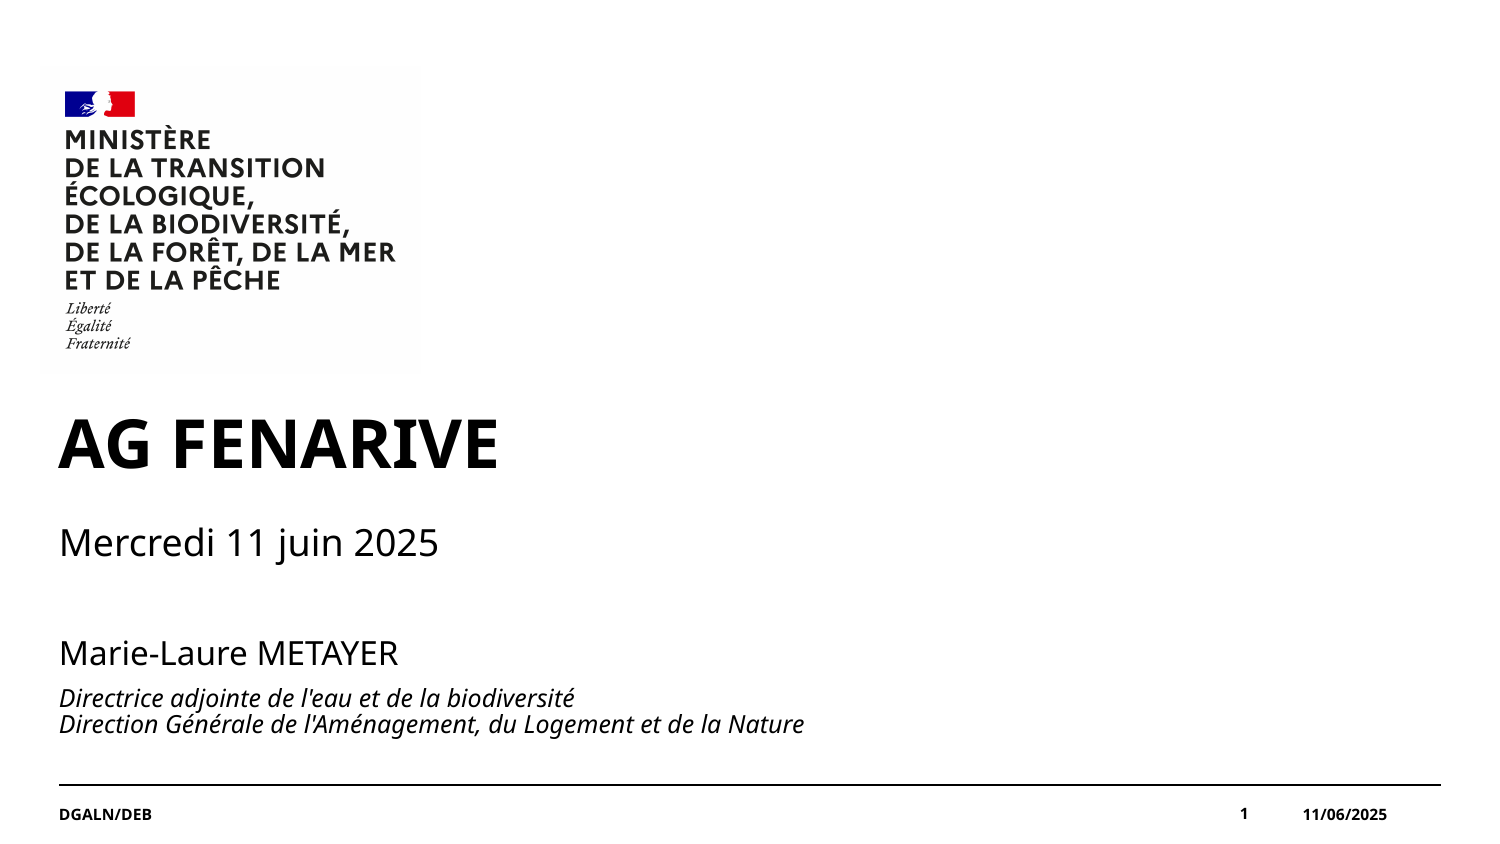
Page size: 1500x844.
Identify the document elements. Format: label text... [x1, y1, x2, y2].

slide_number 1 [1028, 784, 1249, 844]
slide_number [1249, 784, 1441, 844]
footer DGALN/DEB [59, 784, 1028, 844]
list AG FENARIVE Mercredi 11 juin 2025 Marie-Laure METAYER Directrice adjointe de l'eau et de la biodiversité Direction Générale de l'Aménagement, du Logement et de la Nature [59, 410, 1441, 753]
picture [40, 66, 421, 374]
